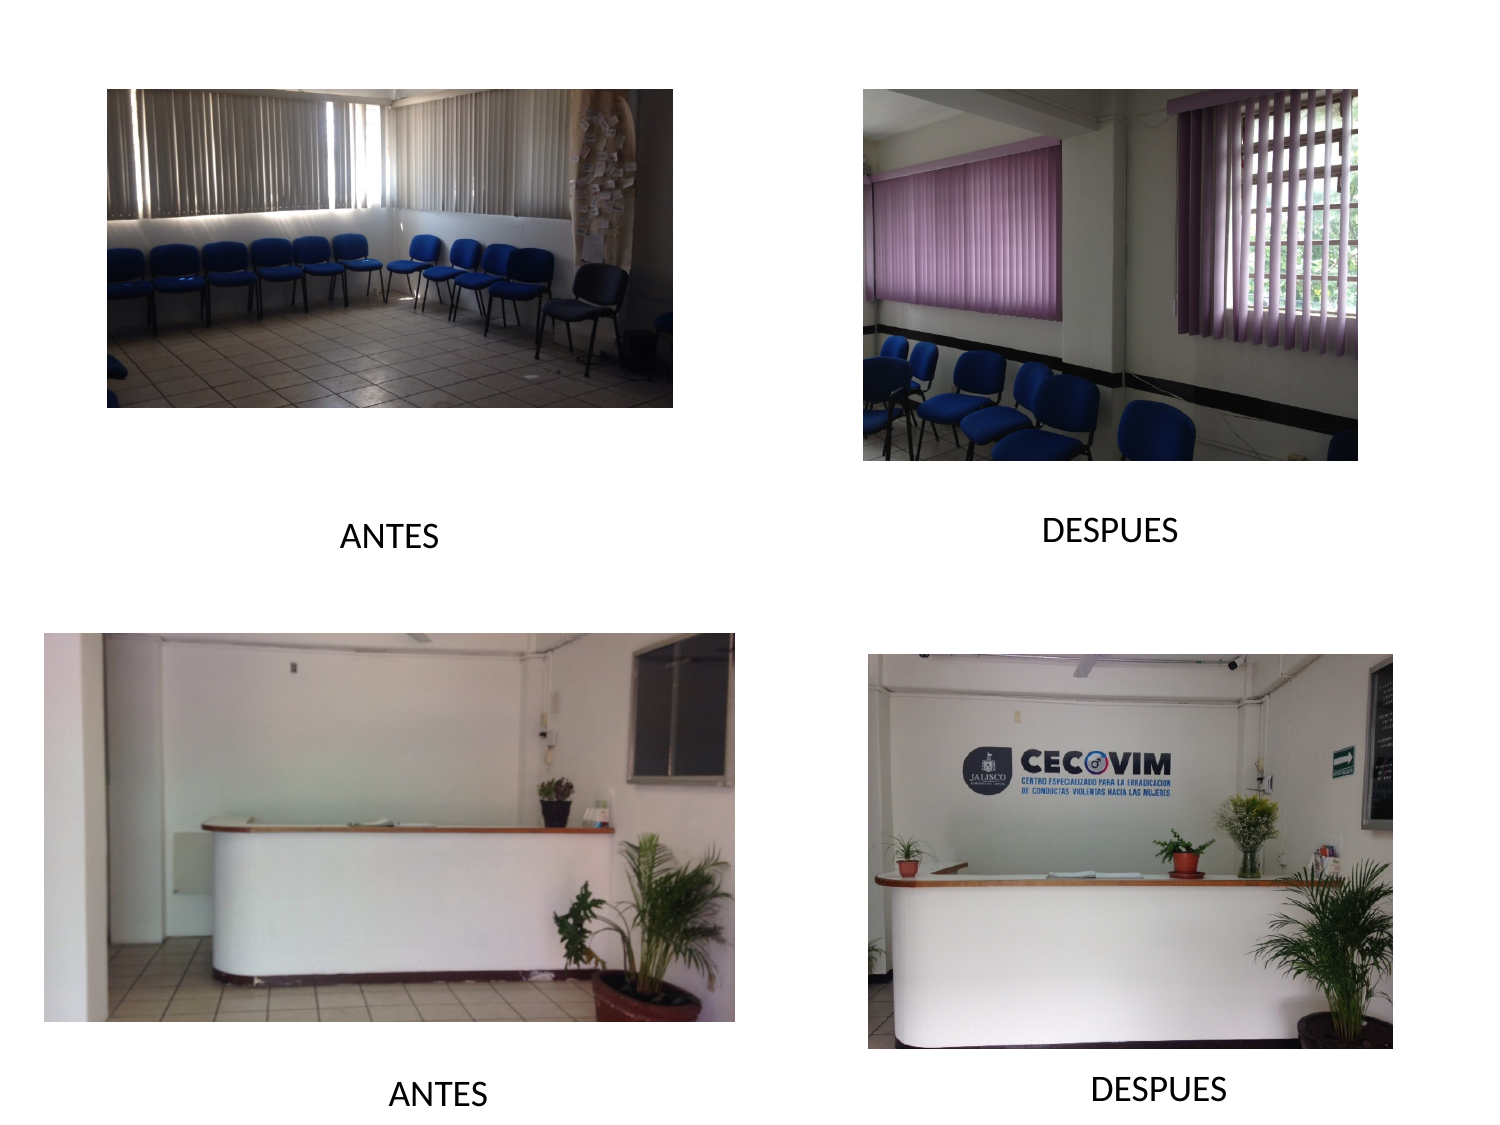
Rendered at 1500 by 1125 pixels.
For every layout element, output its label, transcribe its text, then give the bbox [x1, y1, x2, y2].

text_box DESPUES [938, 498, 1282, 558]
picture [106, 89, 673, 408]
text_box ANTES [267, 1061, 610, 1122]
picture [44, 633, 735, 1022]
text_box ANTES [218, 503, 561, 564]
picture [863, 89, 1358, 461]
text_box DESPUES [987, 1057, 1331, 1117]
picture [867, 654, 1394, 1049]
